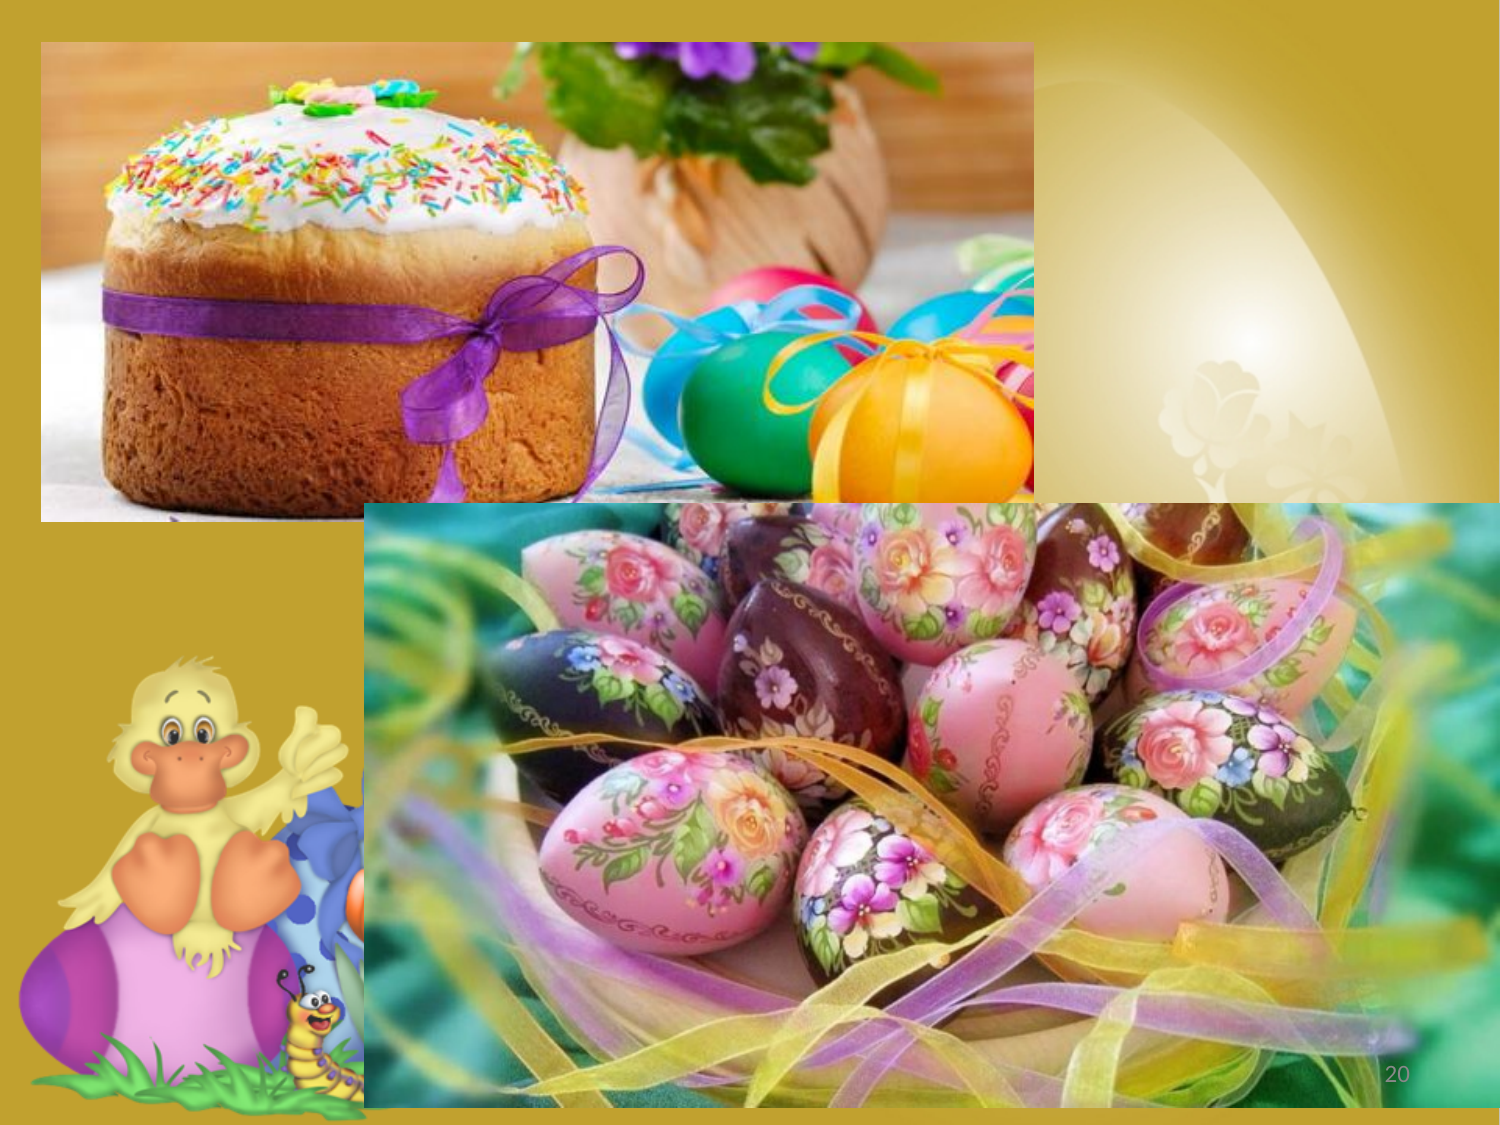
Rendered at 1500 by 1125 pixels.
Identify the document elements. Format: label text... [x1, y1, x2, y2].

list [364, 503, 1500, 1108]
slide_number ‹#› [0, 0, 1500, 1125]
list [40, 42, 1034, 522]
